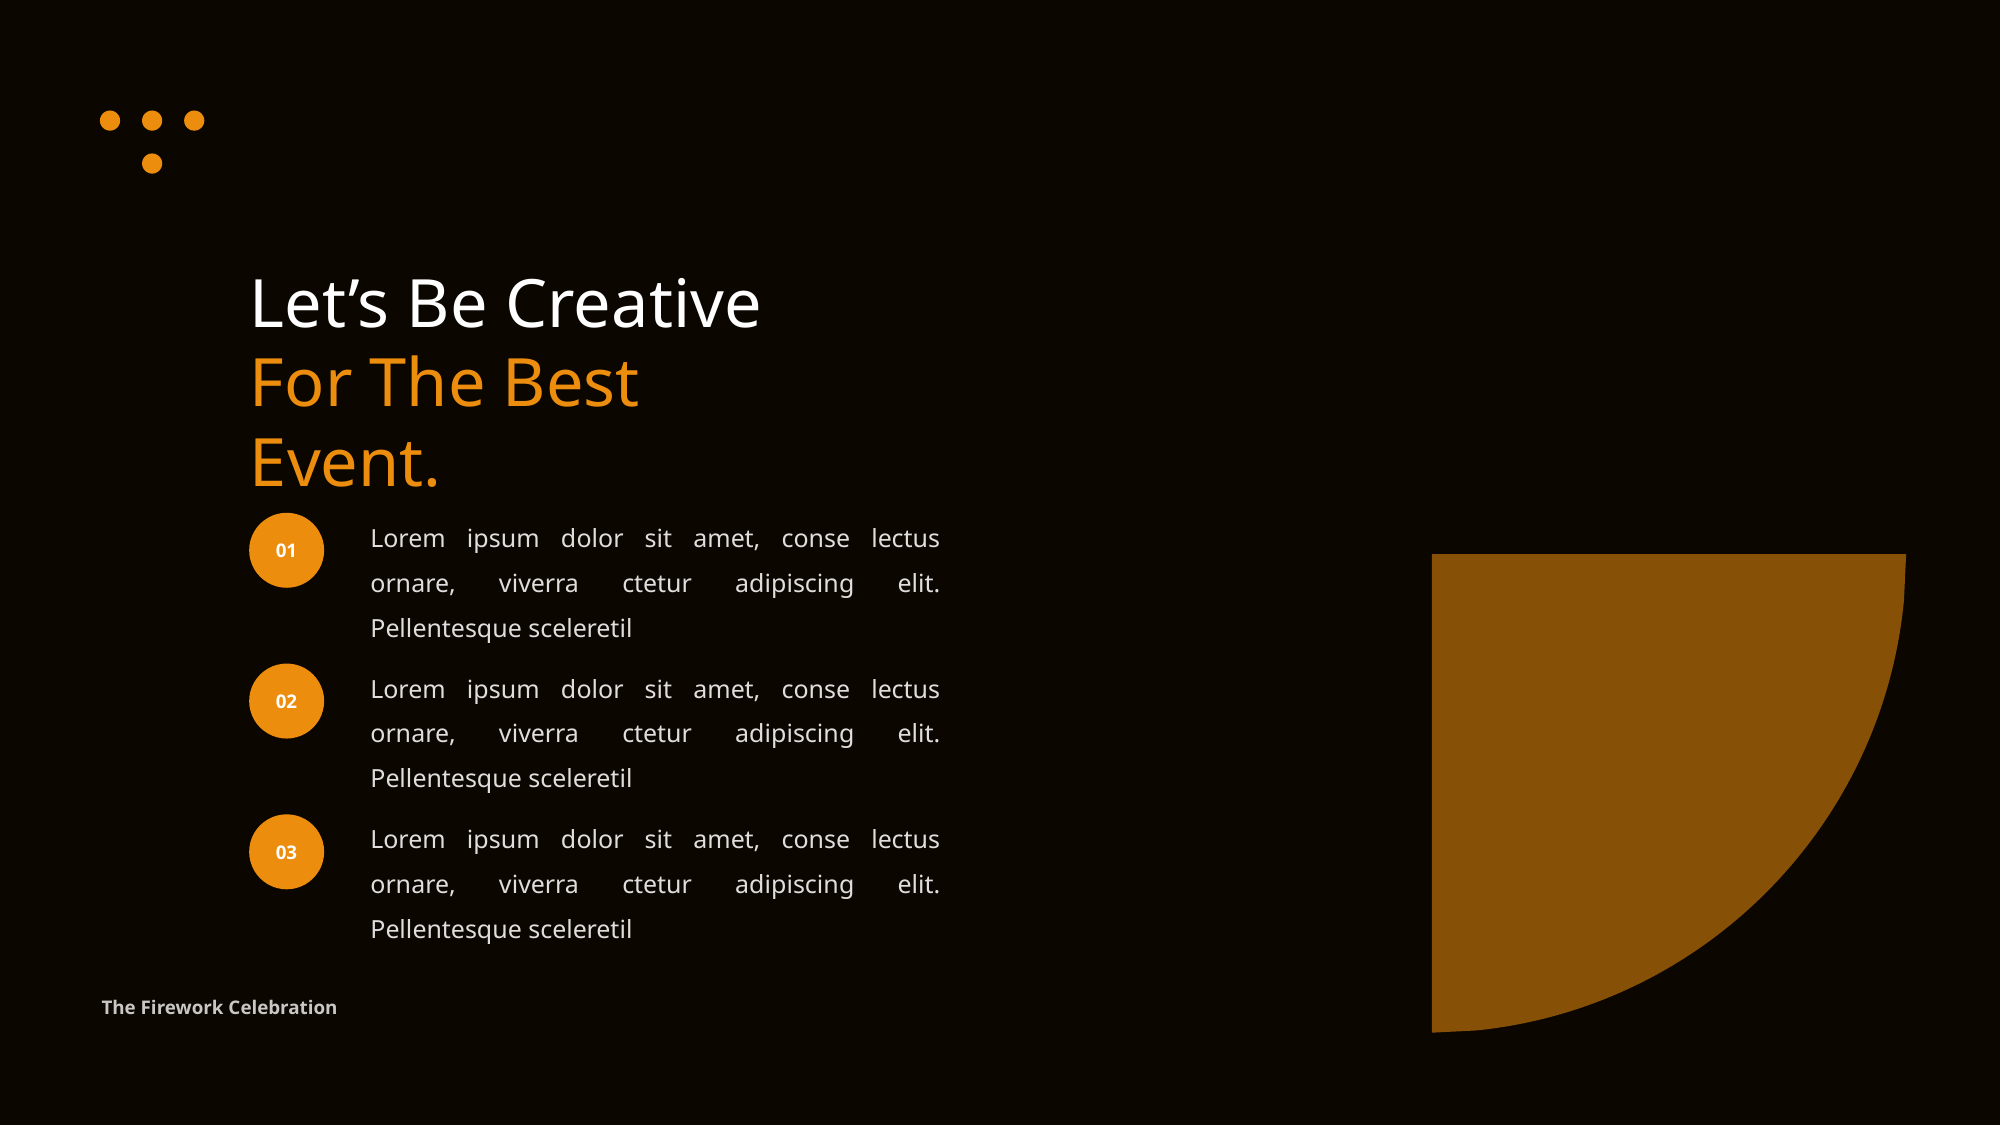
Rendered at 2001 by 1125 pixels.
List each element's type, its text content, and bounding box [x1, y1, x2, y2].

text_box [1430, 943, 1709, 1034]
text_box [98, 109, 122, 132]
picture [1043, 165, 1821, 943]
text_box 02 [249, 663, 325, 739]
text_box Lorem ipsum dolor sit amet, conse lectus ornare, viverra ctetur adipiscing elit. Pellentesque sceleretil [355, 499, 957, 601]
text_box The Firework Celebration [86, 988, 357, 1026]
text_box Lorem ipsum dolor sit amet, conse lectus ornare, viverra ctetur adipiscing elit. Pellentesque sceleretil [355, 650, 957, 752]
text_box 01 [249, 512, 325, 588]
text_box [140, 152, 164, 175]
text_box Let’s Be Creative For The Best Event. [235, 252, 837, 508]
text_box [1821, 553, 1908, 829]
text_box Lorem ipsum dolor sit amet, conse lectus ornare, viverra ctetur adipiscing elit. Pellentesque sceleretil [355, 801, 957, 902]
text_box [140, 109, 164, 132]
text_box [183, 109, 206, 132]
text_box 03 [249, 814, 325, 890]
